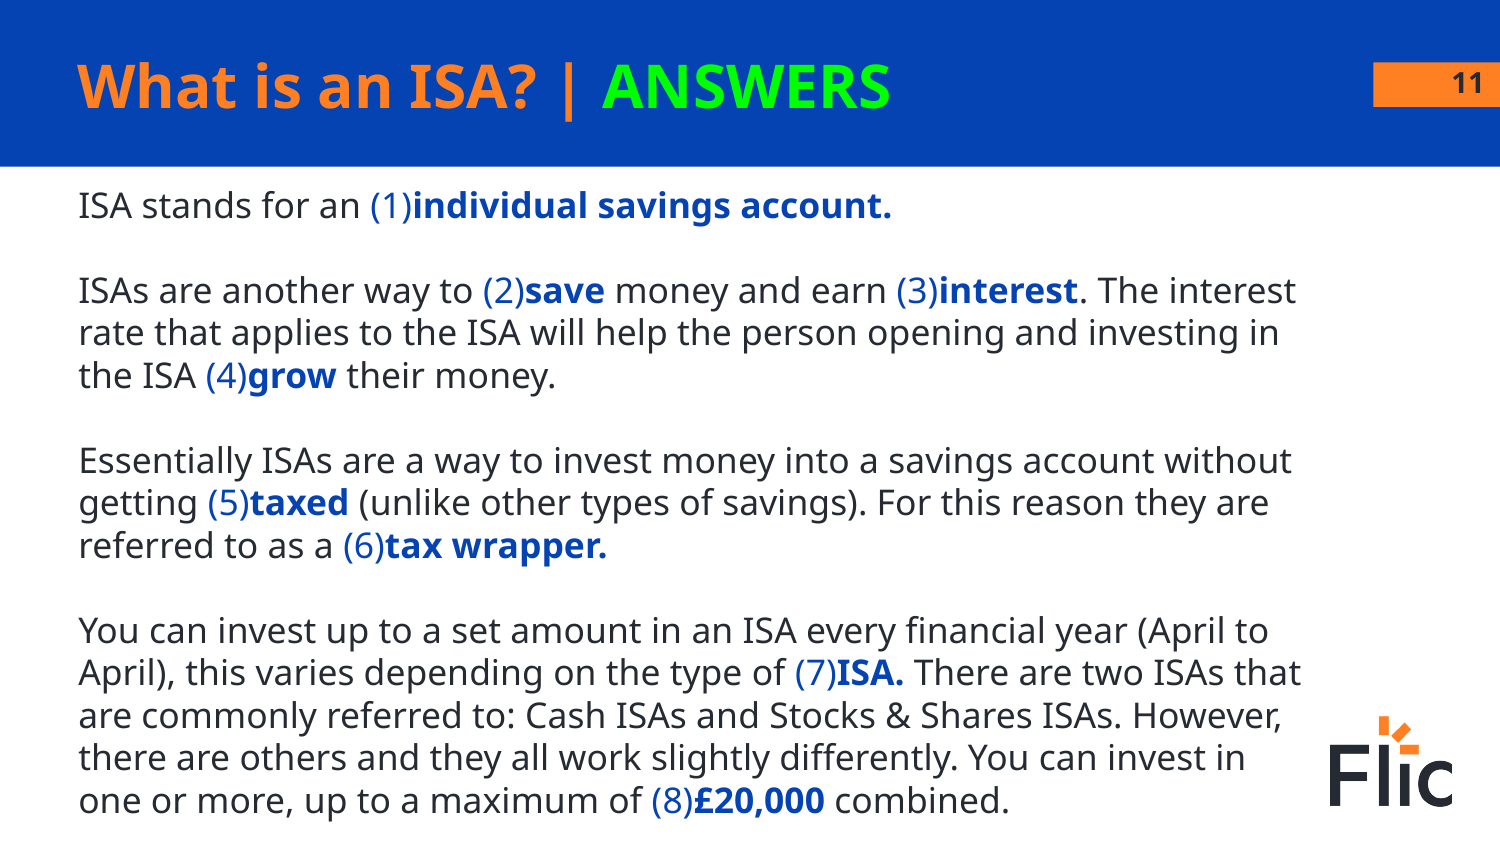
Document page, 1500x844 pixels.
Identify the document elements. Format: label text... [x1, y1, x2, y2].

slide_number 11 [1410, 49, 1500, 115]
title What is an ISA? | ANSWERS [62, 41, 1331, 127]
text_box ISA stands for an (1)individual savings account. ISAs are another way to (2)save money and earn (3)interest. The interest rate that applies to the ISA will help the person opening and investing in the ISA (4)grow their money. Essentially ISAs are a way to invest money into a savings account without getting (5)taxed (unlike other types of savings). For this reason they are referred to as a (6)tax wrapper. You can invest up to a set amount in an ISA every financial year (April to April), this varies depending on the type of (7)ISA. There are two ISAs that are commonly referred to: Cash ISAs and Stocks & Shares ISAs. However, there are others and they all work slightly differently. You can invest in one or more, up to a maximum of (8)£20,000 combined. [63, 167, 1331, 836]
picture [1331, 716, 1452, 807]
